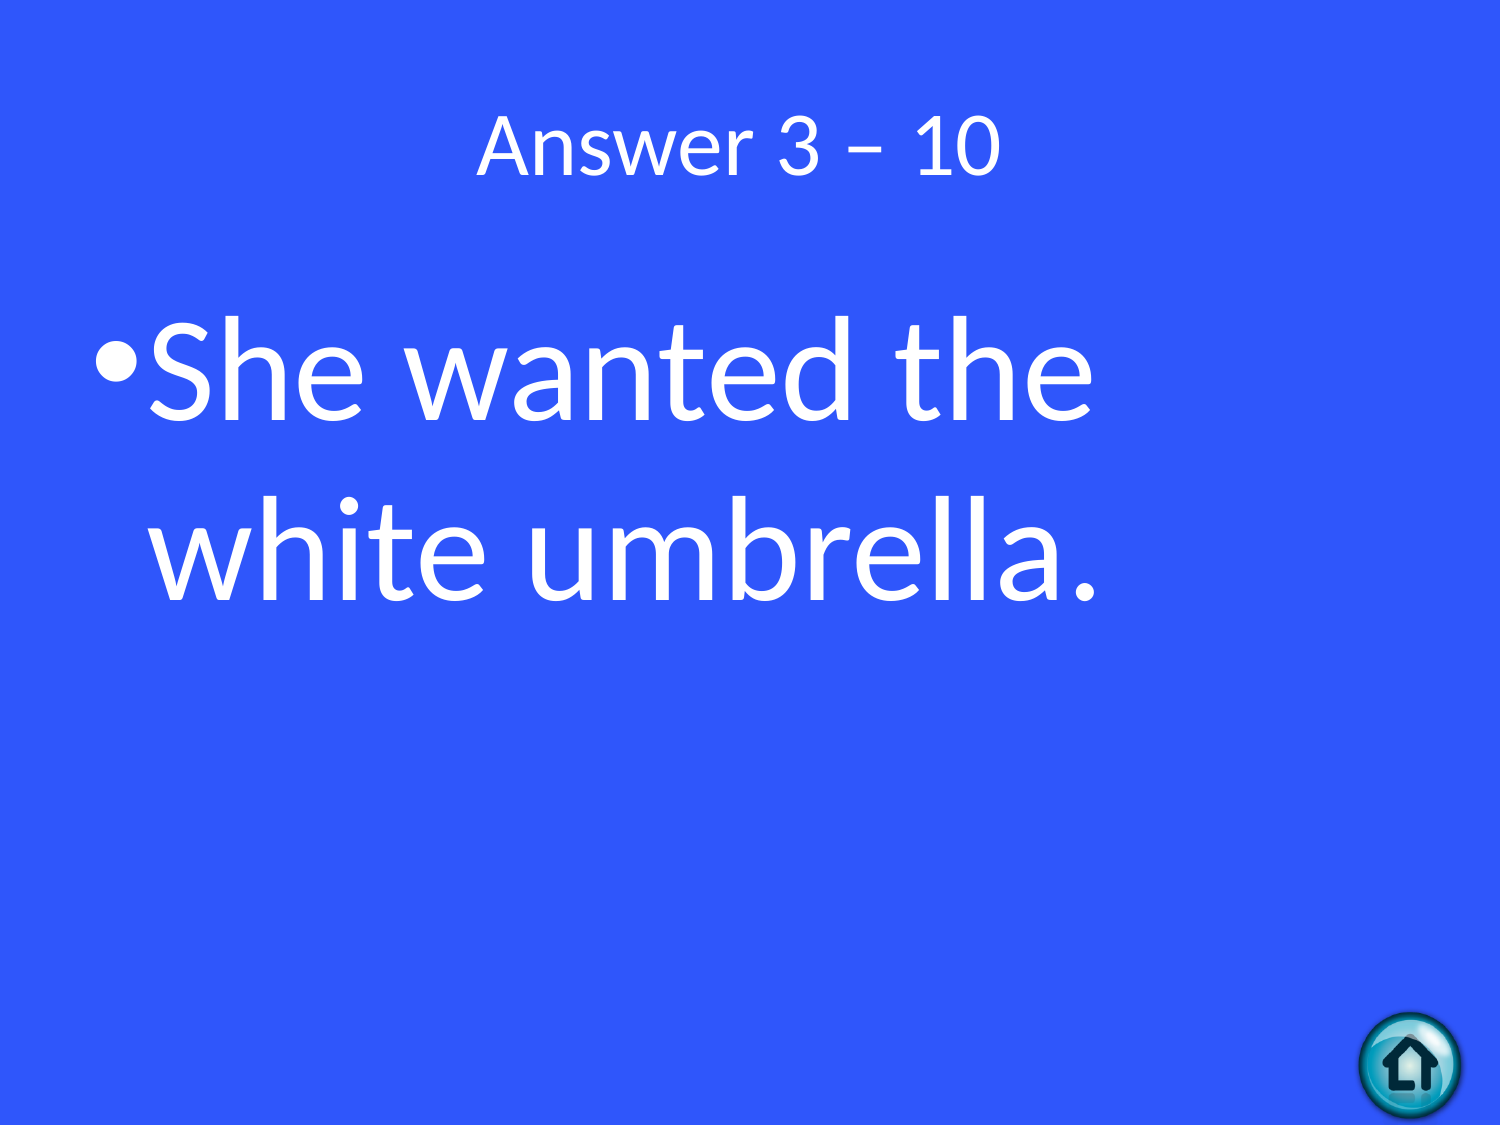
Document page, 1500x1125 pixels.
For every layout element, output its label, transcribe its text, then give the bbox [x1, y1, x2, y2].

title Answer 3 – 10 [75, 45, 1425, 233]
list She wanted the white umbrella. [75, 262, 1425, 1005]
picture [1349, 1006, 1469, 1125]
